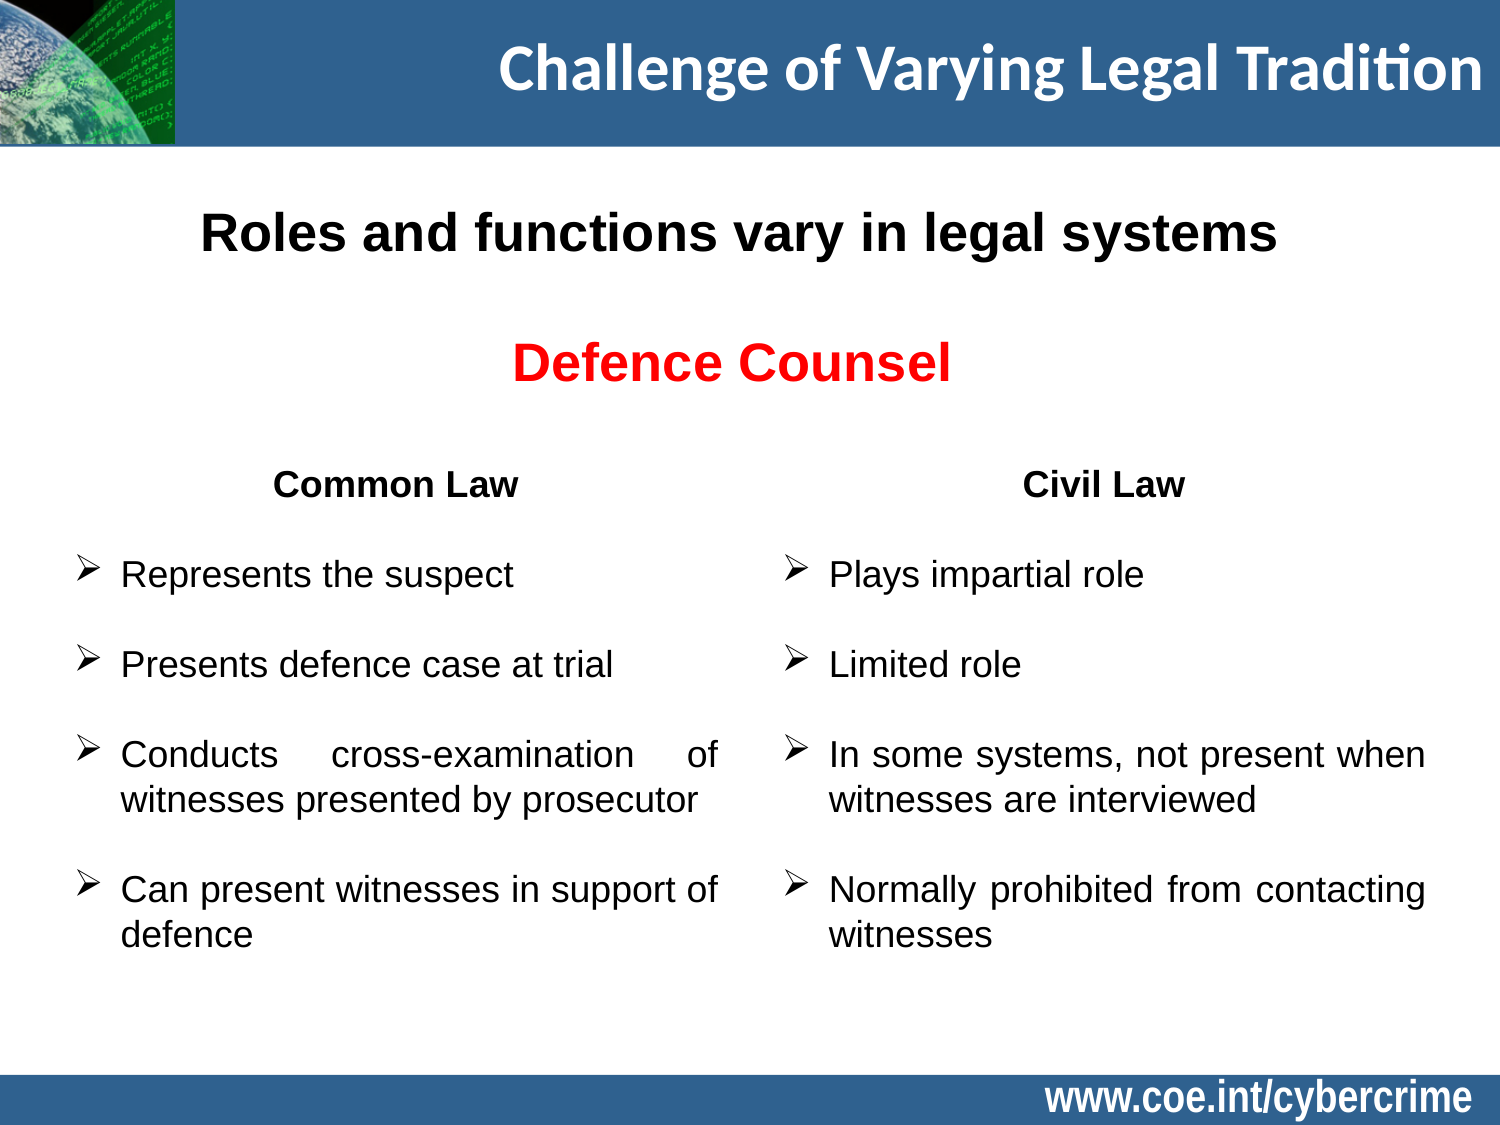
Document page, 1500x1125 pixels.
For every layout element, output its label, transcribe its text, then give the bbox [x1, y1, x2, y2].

picture [0, 0, 175, 144]
text_box Challenge of Varying Legal Tradition [177, 0, 1500, 149]
text_box [0, 1073, 1030, 1125]
text_box www.coe.int/cybercrime [1030, 1059, 1500, 1125]
text_box Common Law Represents the suspect Presents defence case at trial Conducts cross-examination of witnesses presented by prosecutor Can present witnesses in support of defence [58, 452, 733, 963]
text_box Roles and functions vary in legal systems Defence Counsel [100, 190, 1380, 400]
text_box Civil Law Plays impartial role Limited role In some systems, not present when witnesses are interviewed Normally prohibited from contacting witnesses [767, 452, 1441, 963]
